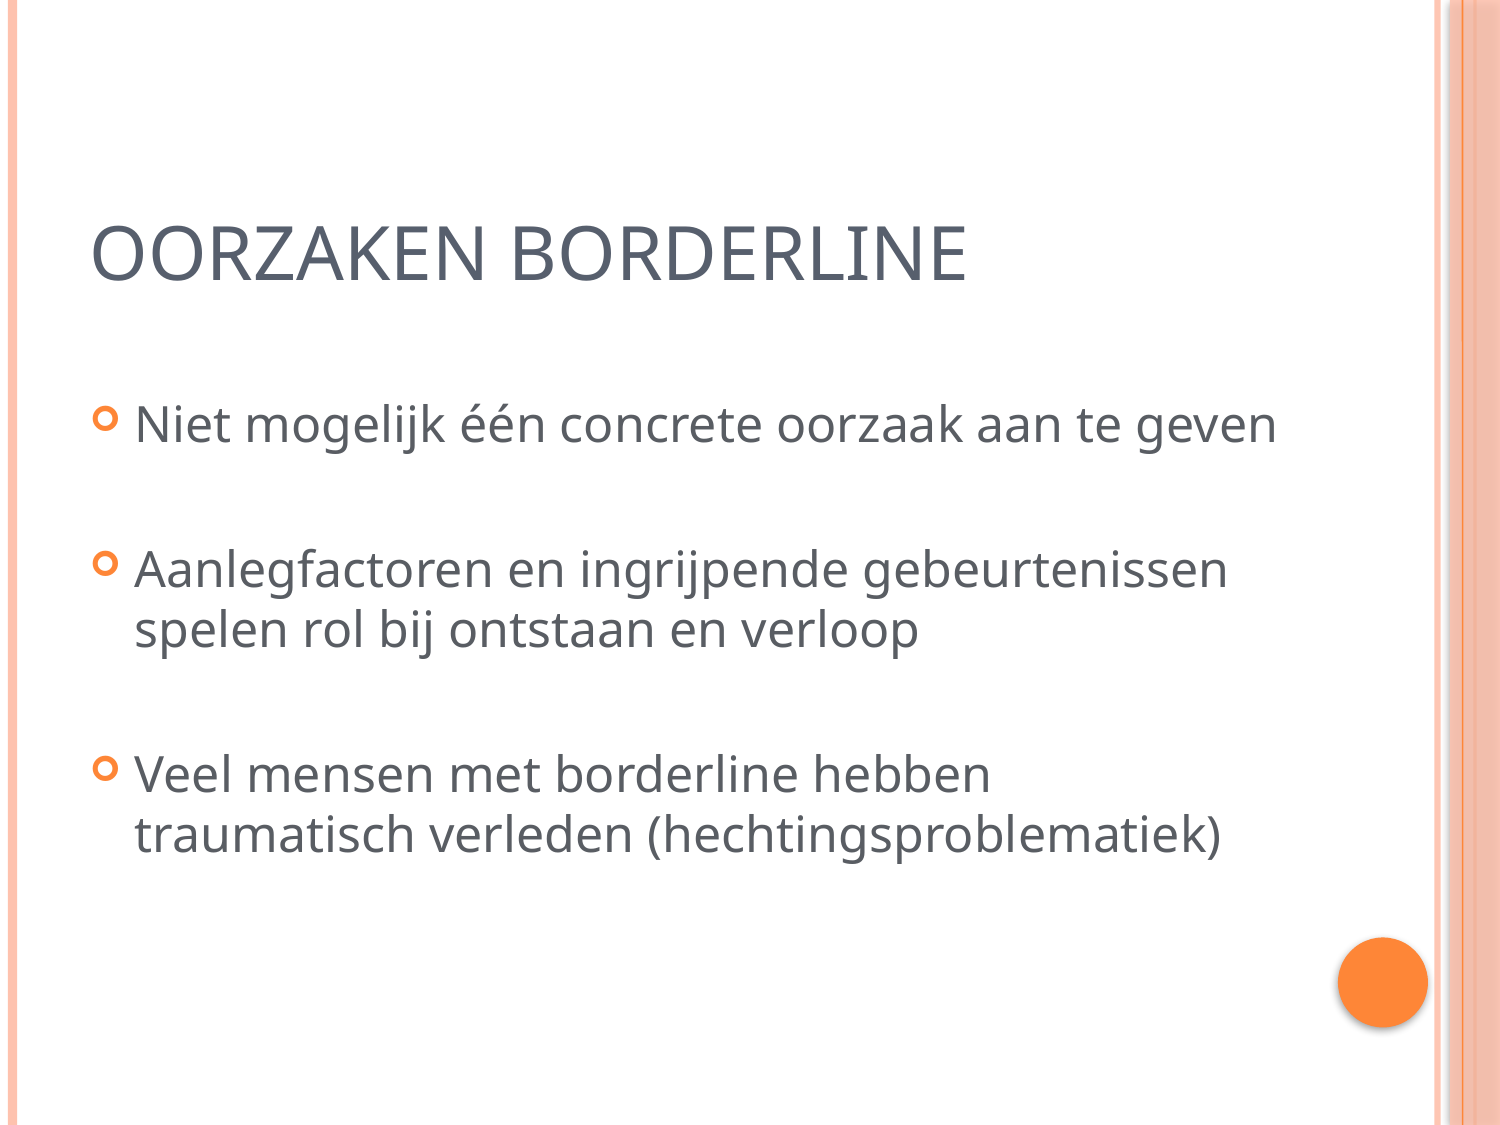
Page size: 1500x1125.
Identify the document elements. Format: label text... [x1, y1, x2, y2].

title Oorzaken borderline [75, 45, 1300, 303]
list Niet mogelijk één concrete oorzaak aan te geven Aanlegfactoren en ingrijpende gebeurtenissen spelen rol bij ontstaan en verloop Veel mensen met borderline hebben traumatisch verleden (hechtingsproblematiek) [75, 385, 1300, 1062]
